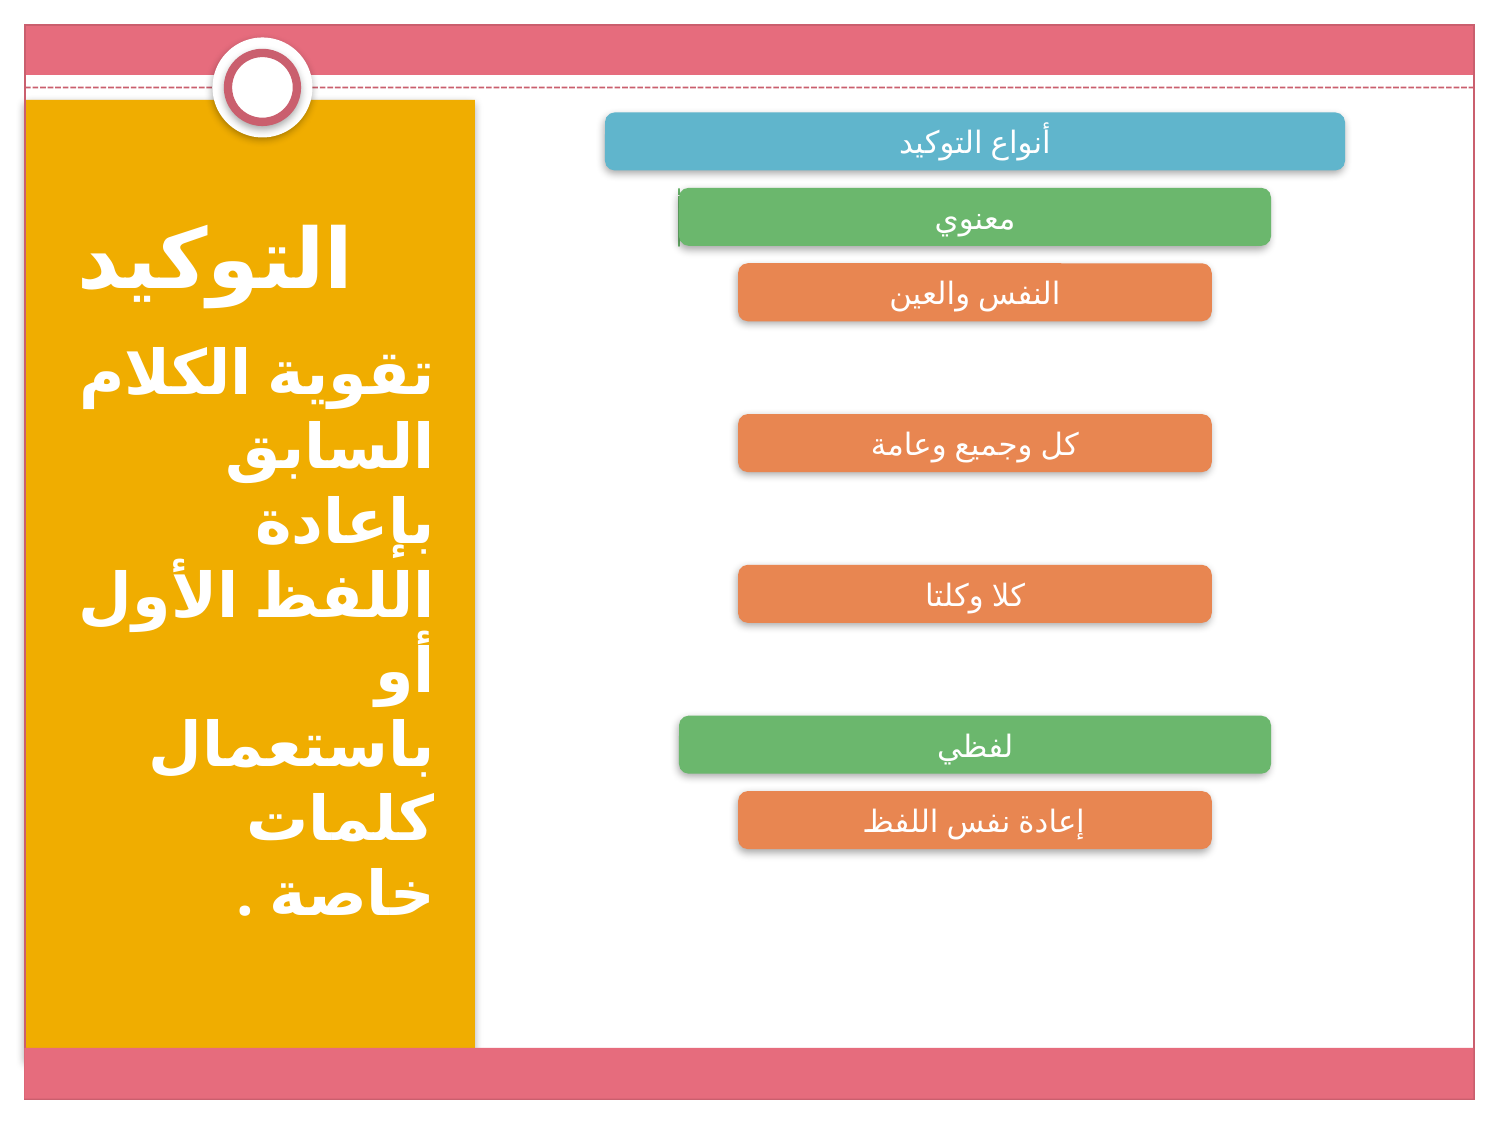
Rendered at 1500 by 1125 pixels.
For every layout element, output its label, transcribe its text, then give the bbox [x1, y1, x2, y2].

list تقوية الكلام السابق بإعادة اللفظ الأول أو باستعمال كلمات خاصة . [62, 324, 450, 1005]
title التوكيد [62, 149, 450, 313]
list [512, 112, 1438, 1001]
